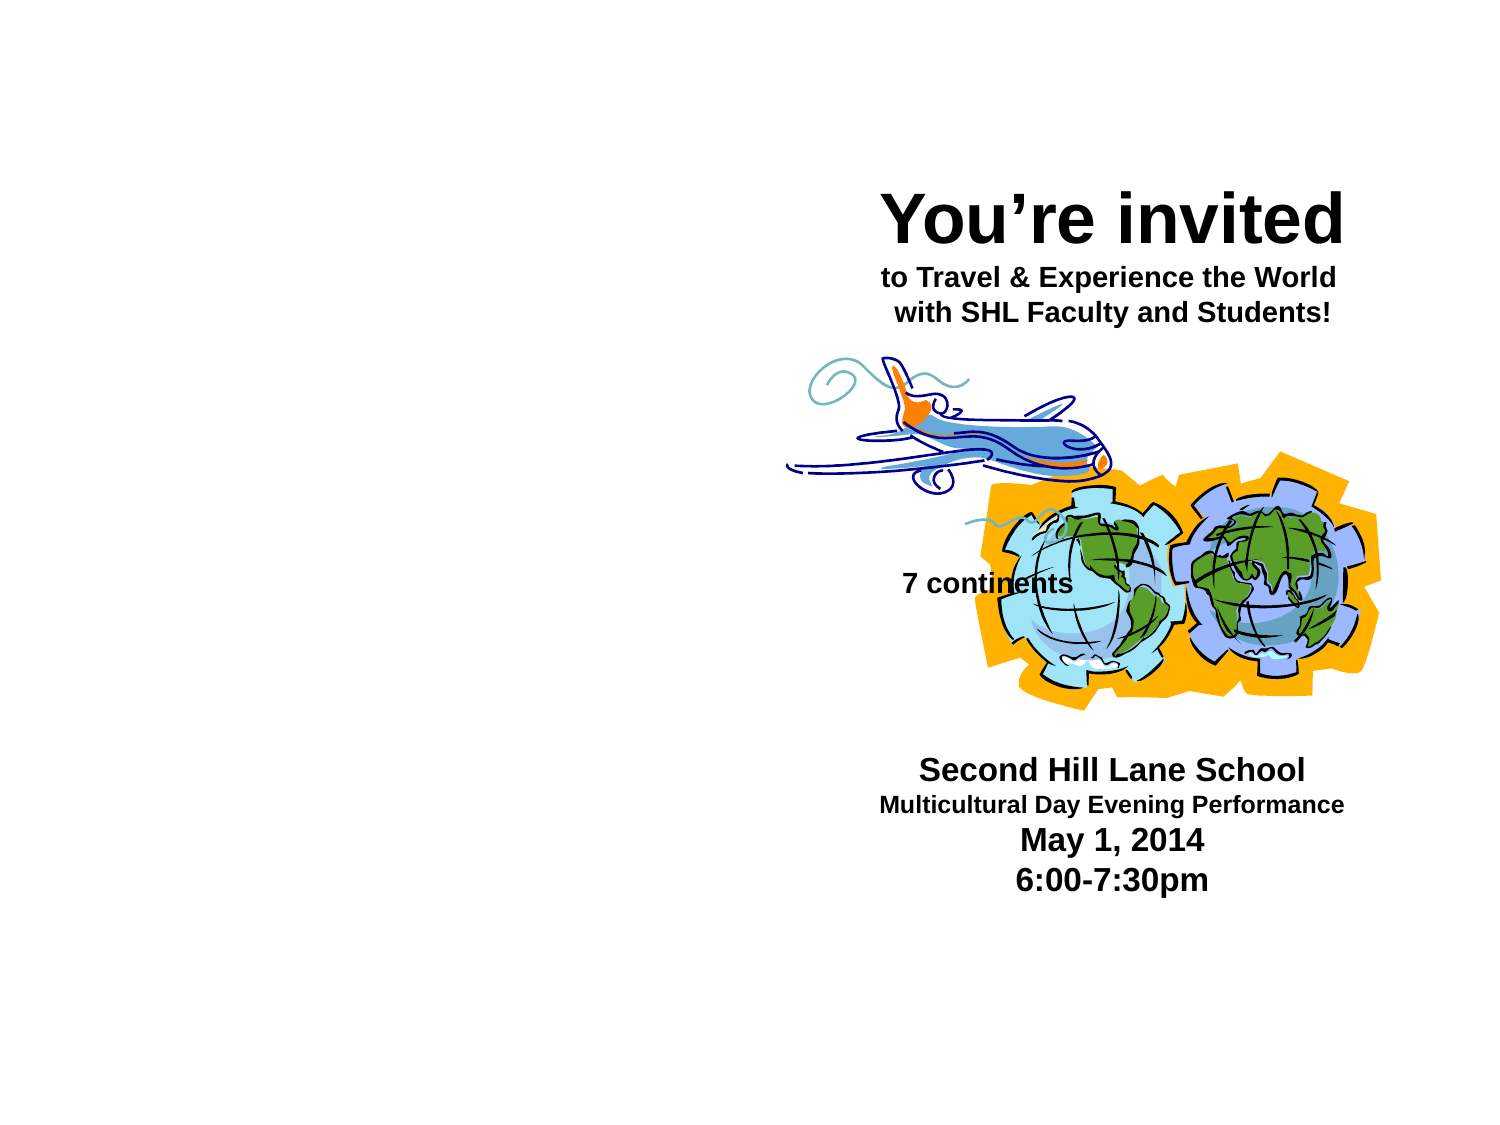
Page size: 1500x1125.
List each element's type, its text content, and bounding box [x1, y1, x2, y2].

text_box 7 continents [887, 557, 969, 608]
title You’re invited to Travel & Experience the World with SHL Faculty and Students! [806, 162, 1420, 338]
text_box Second Hill Lane School Multicultural Day Evening Performance May 1, 2014 6:00-7:30pm [815, 740, 1410, 906]
picture [785, 356, 1384, 714]
